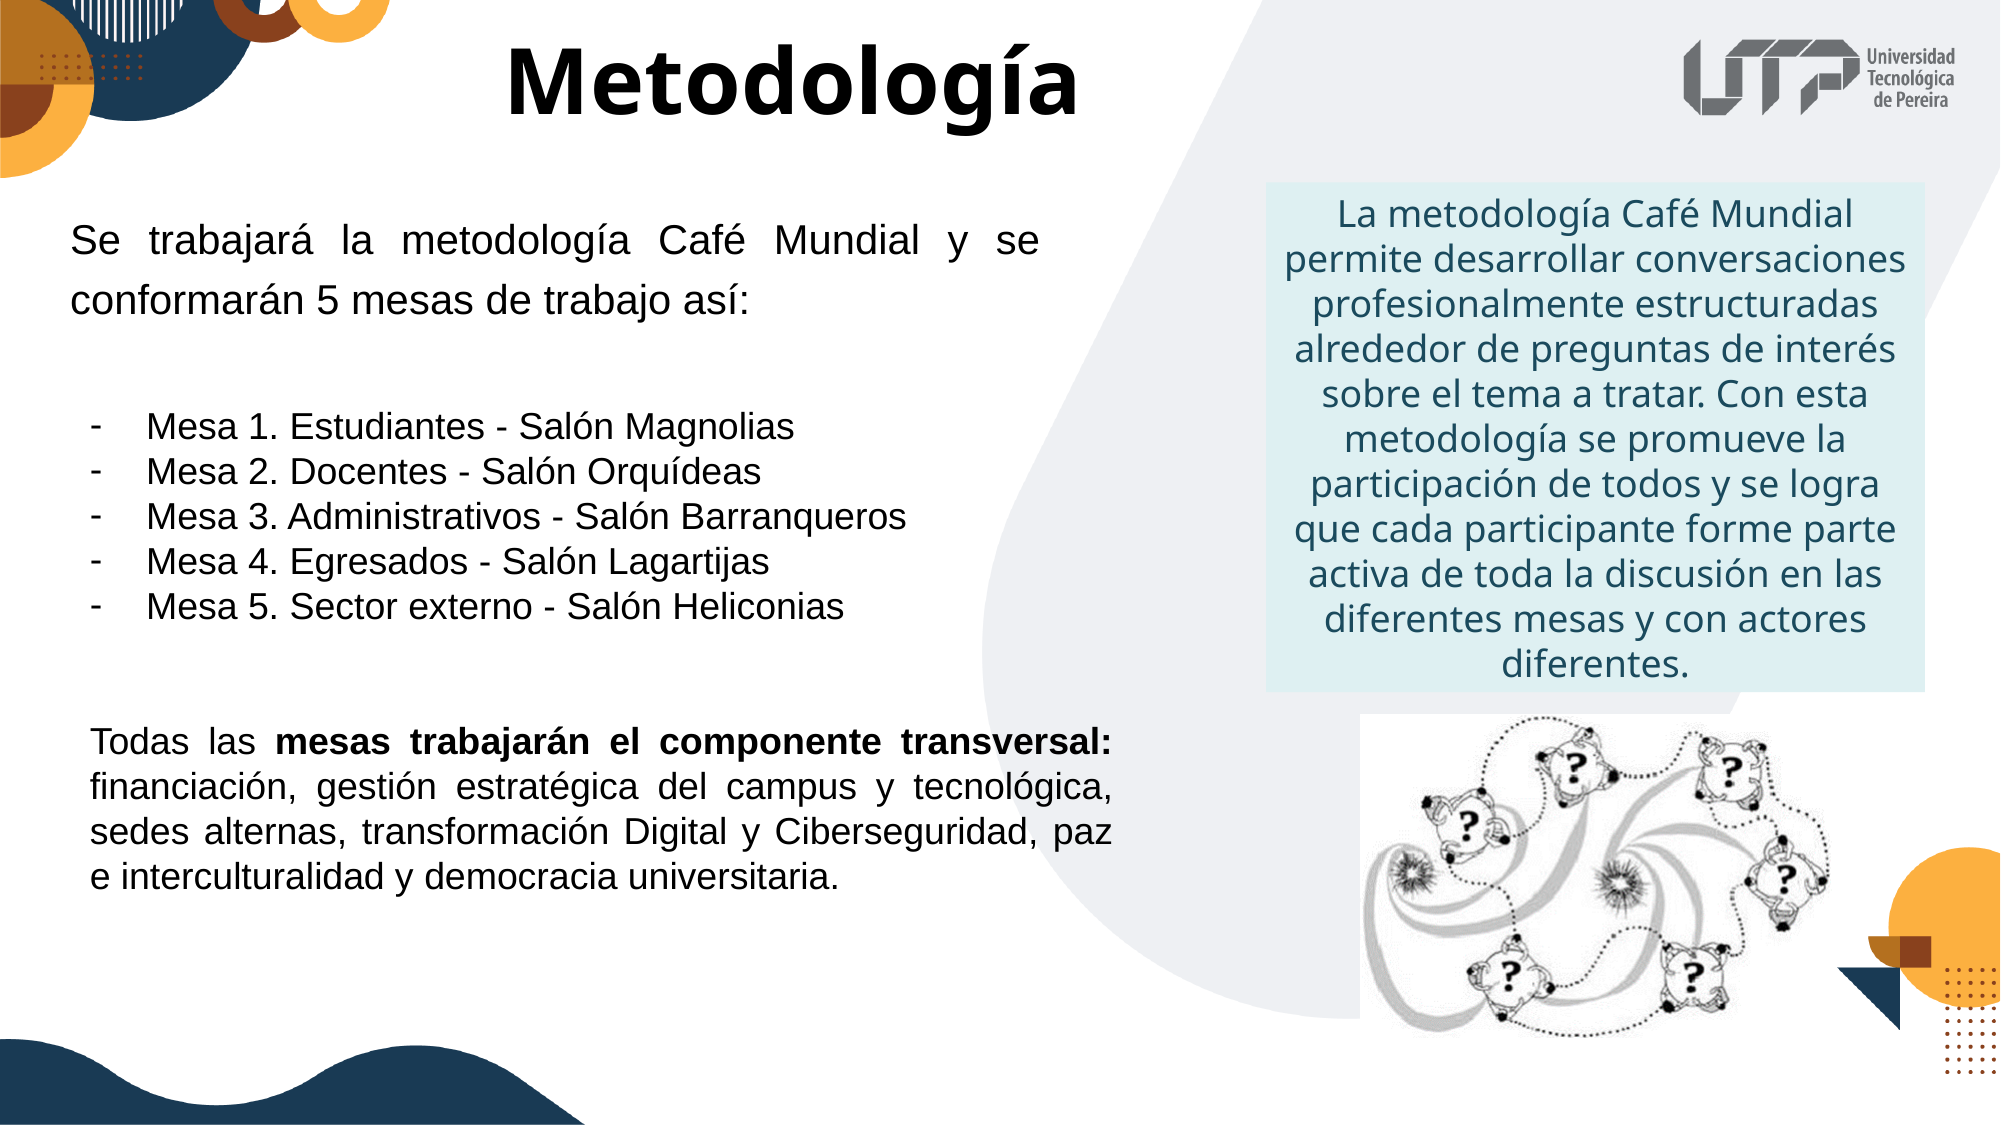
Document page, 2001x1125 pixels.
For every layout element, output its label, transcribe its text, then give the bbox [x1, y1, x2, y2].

list Se trabajará la metodología Café Mundial y se conformarán 5 mesas de trabajo así: [55, 195, 1056, 988]
picture [0, 0, 2001, 1125]
text_box Metodología [489, 15, 1121, 140]
text_box Mesa 1. Estudiantes - Salón Magnolias Mesa 2. Docentes - Salón Orquídeas Mesa 3. Administrativos - Salón Barranqueros Mesa 4. Egresados - Salón Lagartijas Mesa 5. Sector externo - Salón Heliconias Todas las mesas trabajarán el componente transversal: financiación, gestión estratégica del campus y tecnológica, sedes alternas, transformación Digital y Ciberseguridad, paz e interculturalidad y democracia universitaria. [74, 394, 1143, 905]
text_box La metodología Café Mundial permite desarrollar conversaciones profesionalmente estructuradas alrededor de preguntas de interés sobre el tema a tratar. Con esta metodología se promueve la participación de todos y se logra que cada participante forme parte activa de toda la discusión en las diferentes mesas y con actores diferentes. [1266, 182, 1925, 693]
